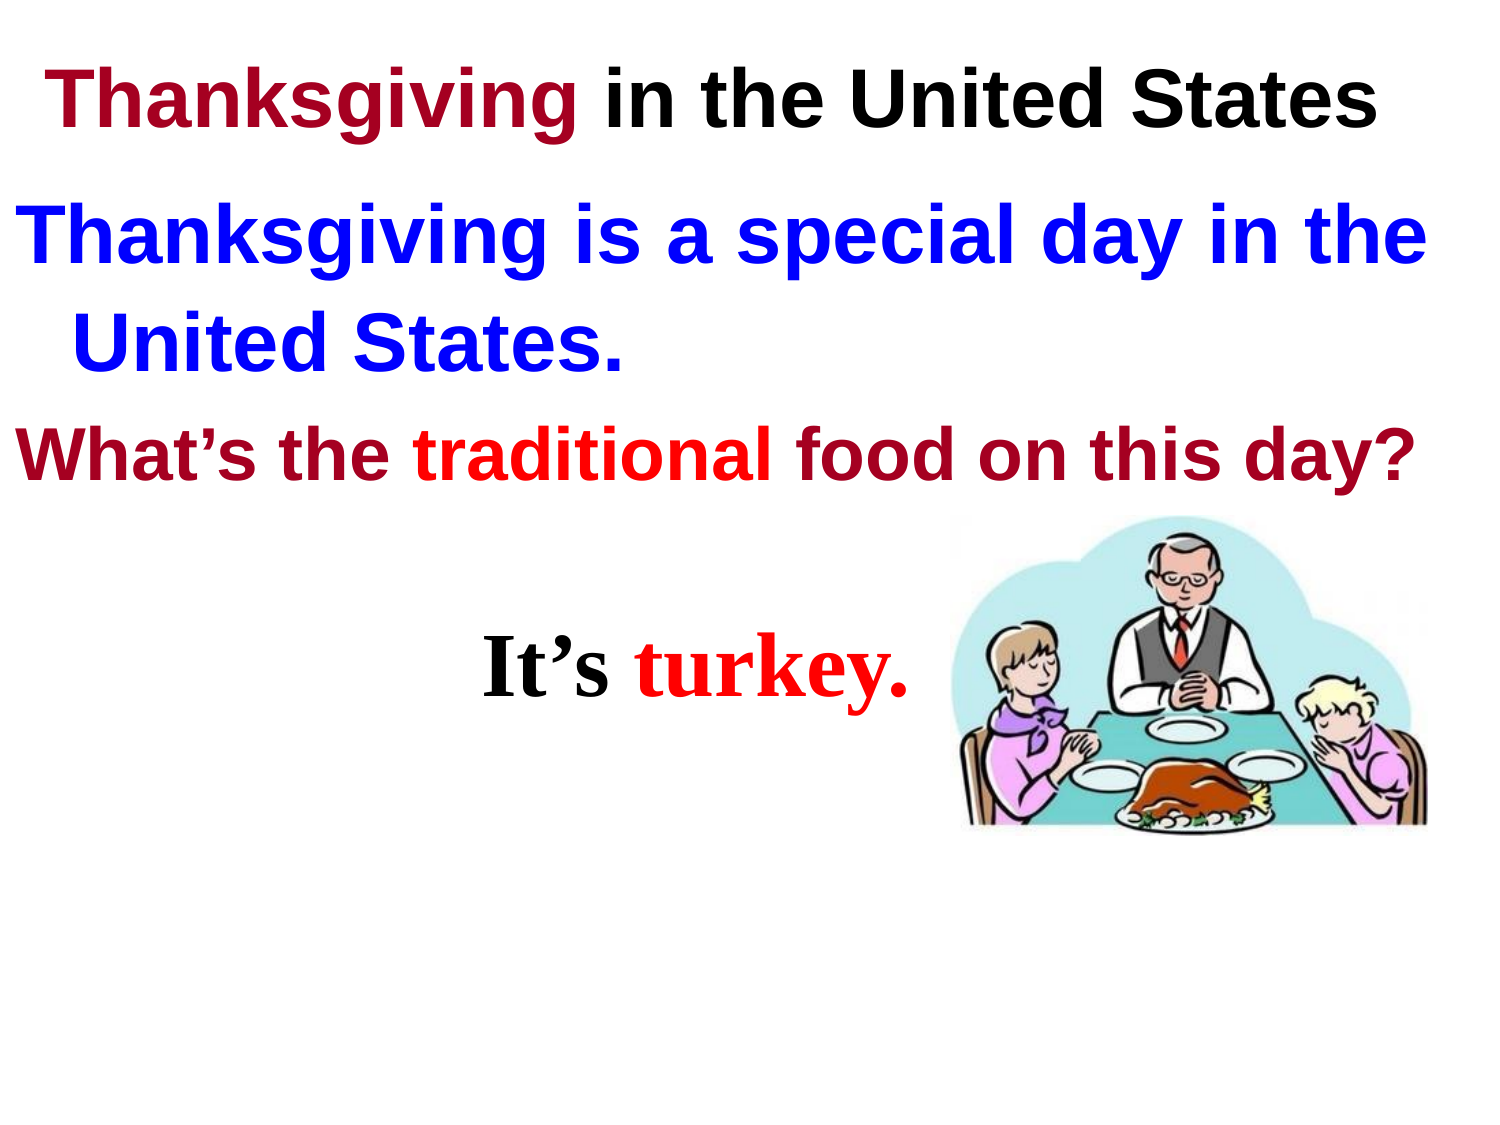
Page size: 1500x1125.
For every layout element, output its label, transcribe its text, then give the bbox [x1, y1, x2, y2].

list Thanksgiving is a special day in the United States. What’s the traditional food on this day? [0, 172, 1500, 386]
picture [950, 515, 1428, 836]
title Thanksgiving in the United States [0, 0, 1425, 172]
text_box It’s turkey. [466, 586, 937, 722]
